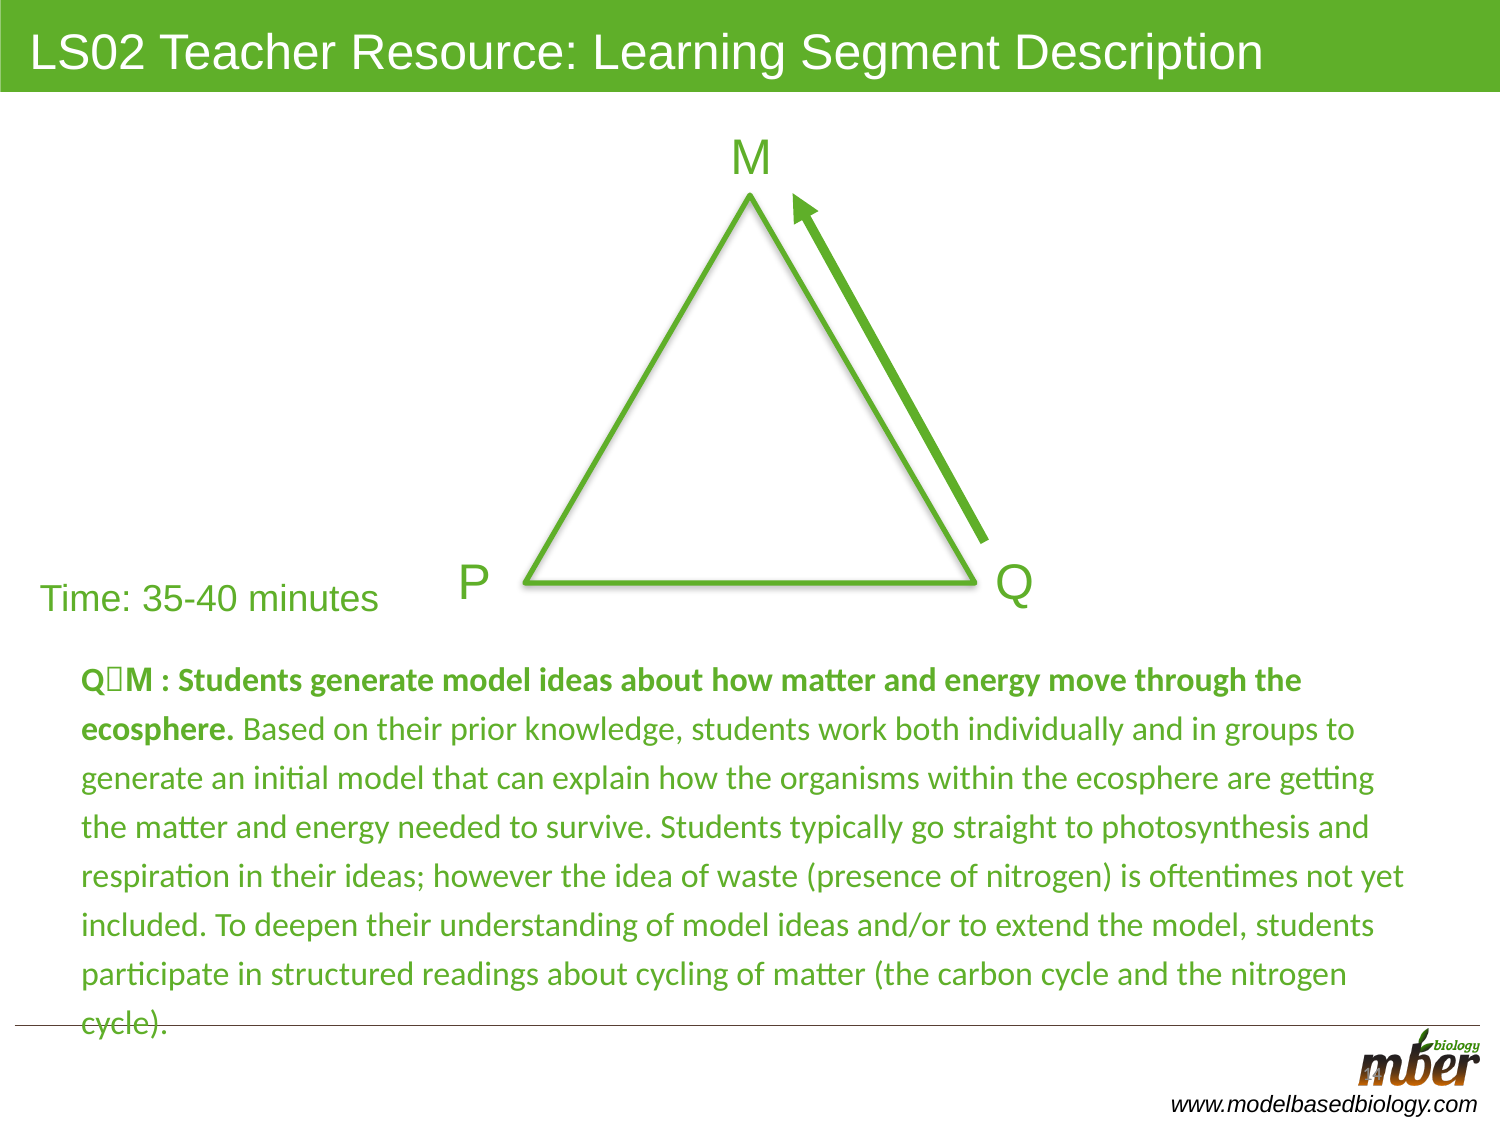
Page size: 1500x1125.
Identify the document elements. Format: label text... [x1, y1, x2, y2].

picture [1397, 1028, 1480, 1086]
slide_number 14 [1059, 1056, 1397, 1103]
text_box QM : Students generate model ideas about how matter and energy move through the ecosphere. Based on their prior knowledge, students work both individually and in groups to generate an initial model that can explain how the organisms within the ecosphere are getting the matter and energy needed to survive. Students typically go straight to photosynthesis and respiration in their ideas; however the idea of waste (presence of nitrogen) is oftentimes not yet included. To deepen their understanding of model ideas and/or to extend the model, students participate in structured readings about cycling of matter (the carbon cycle and the nitrogen cycle). [66, 642, 1442, 1056]
title LS02 Teacher Resource: Learning Segment Description [14, 11, 1480, 89]
text_box Time: 35-40 minutes [24, 566, 443, 627]
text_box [792, 192, 985, 542]
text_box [442, 117, 1058, 618]
